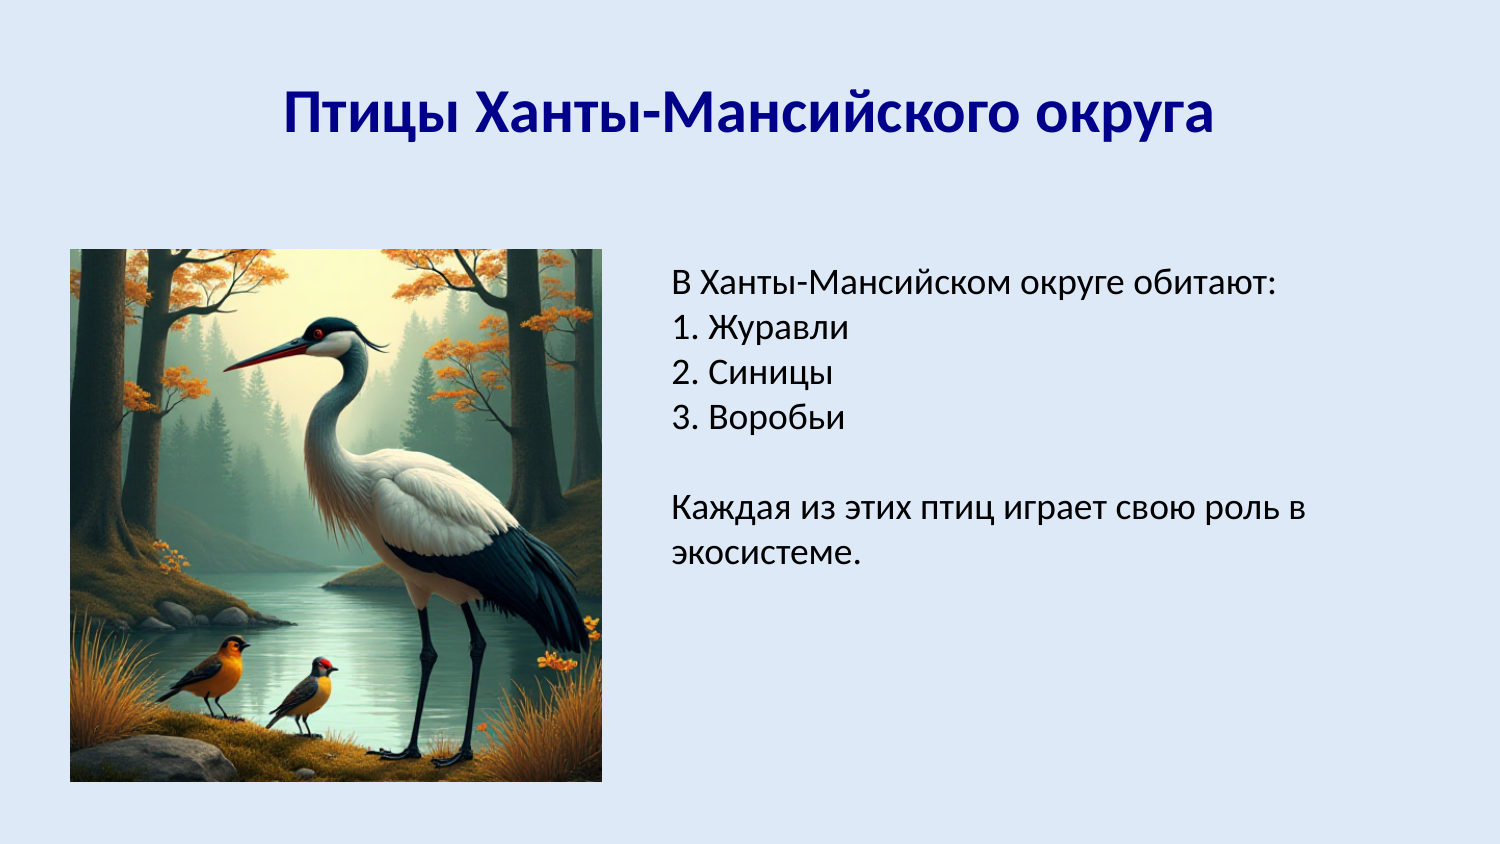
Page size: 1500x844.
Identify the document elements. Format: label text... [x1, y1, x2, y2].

text_box В Ханты-Мансийском округе обитают: 1. Журавли 2. Синицы 3. Воробьи Каждая из этих птиц играет свою роль в экосистеме. [656, 249, 1438, 580]
picture [70, 249, 602, 782]
text_box Птицы Ханты-Мансийского округа [62, 62, 1438, 153]
